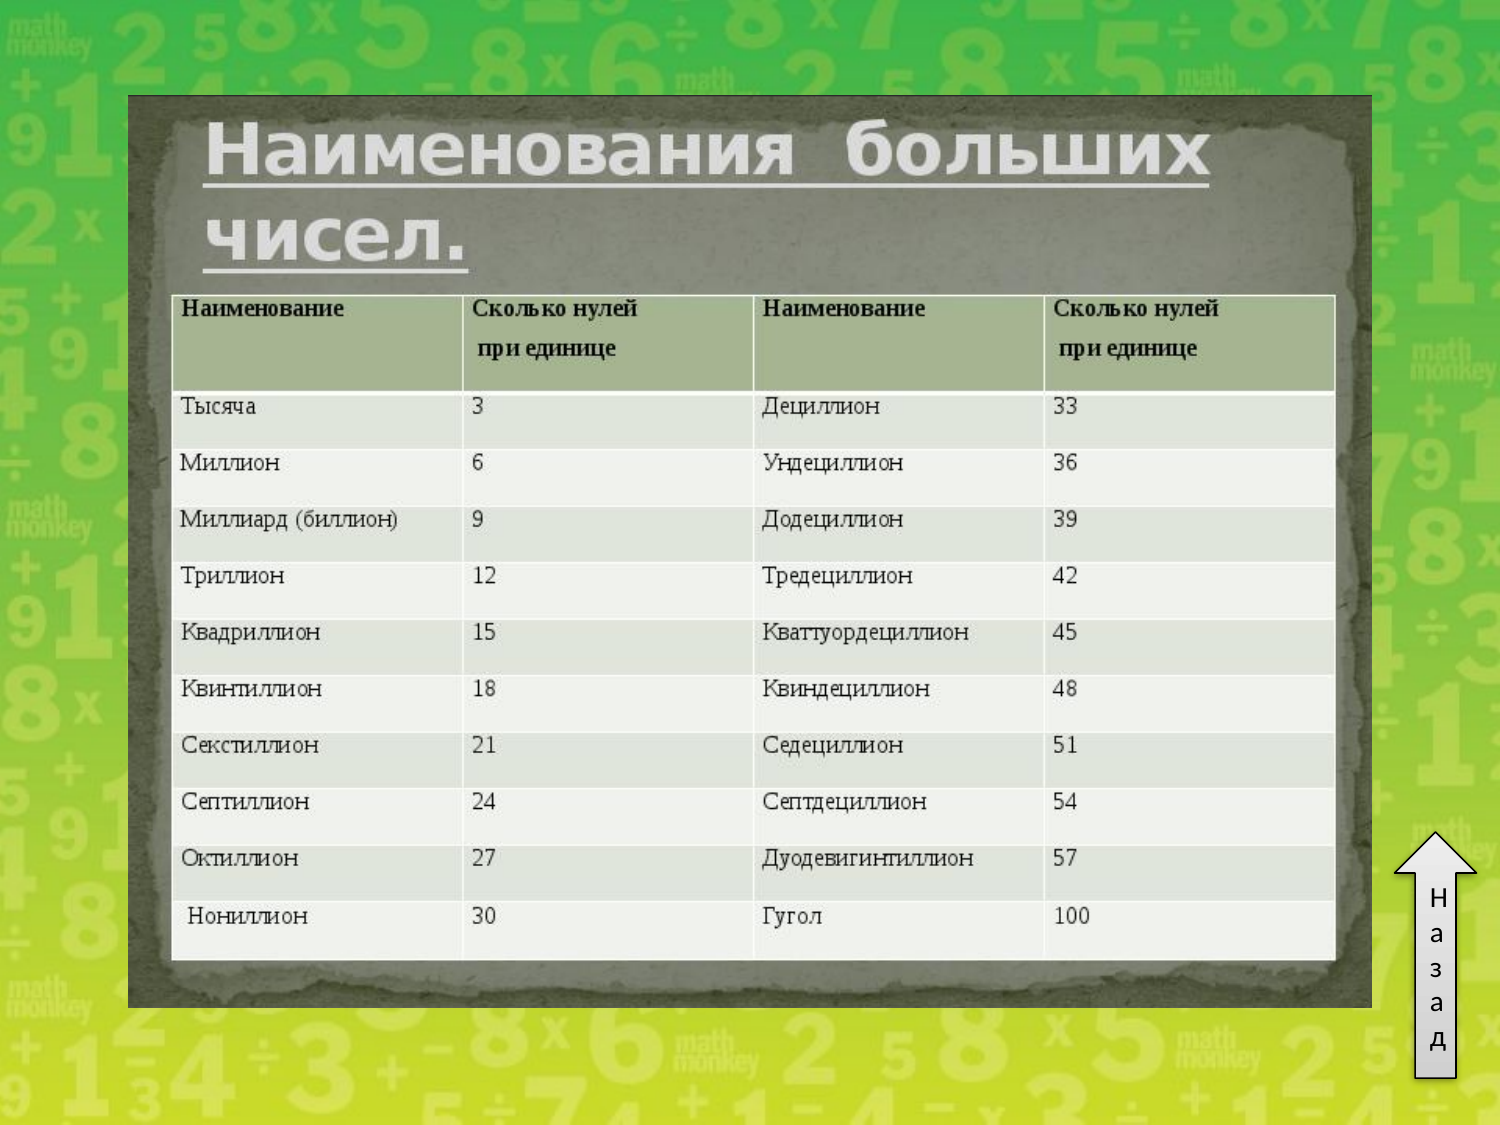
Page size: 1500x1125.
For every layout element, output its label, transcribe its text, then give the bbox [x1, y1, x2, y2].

picture [0, 0, 1500, 1125]
text_box Назад [1393, 831, 1478, 1079]
